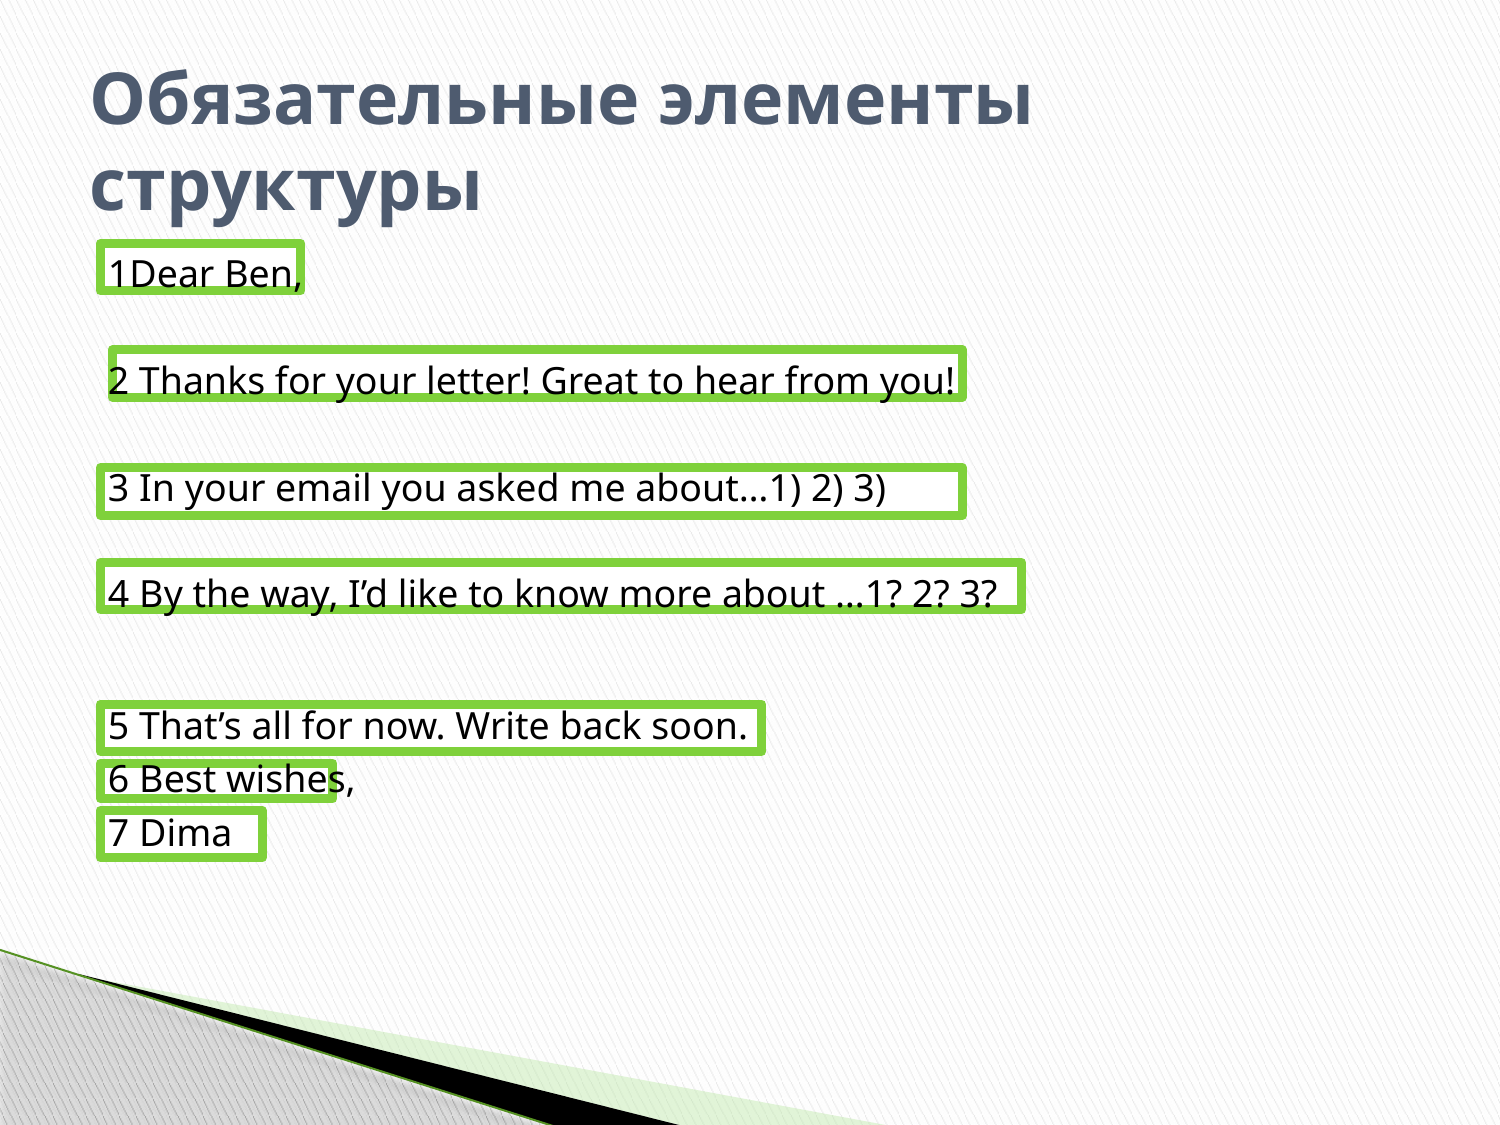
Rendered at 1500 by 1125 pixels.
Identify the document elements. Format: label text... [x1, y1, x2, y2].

title Обязательные элементы структуры [75, 45, 1425, 233]
list 1Dear Ben, 2 Thanks for your letter! Great to hear from you! 3 In your email you asked me about…1) 2) 3) 4 By the way, I’d like to know more about …1? 2? 3? 5 That’s all for now. Write back soon. 6 Best wishes, 7 Dima [74, 242, 1426, 986]
